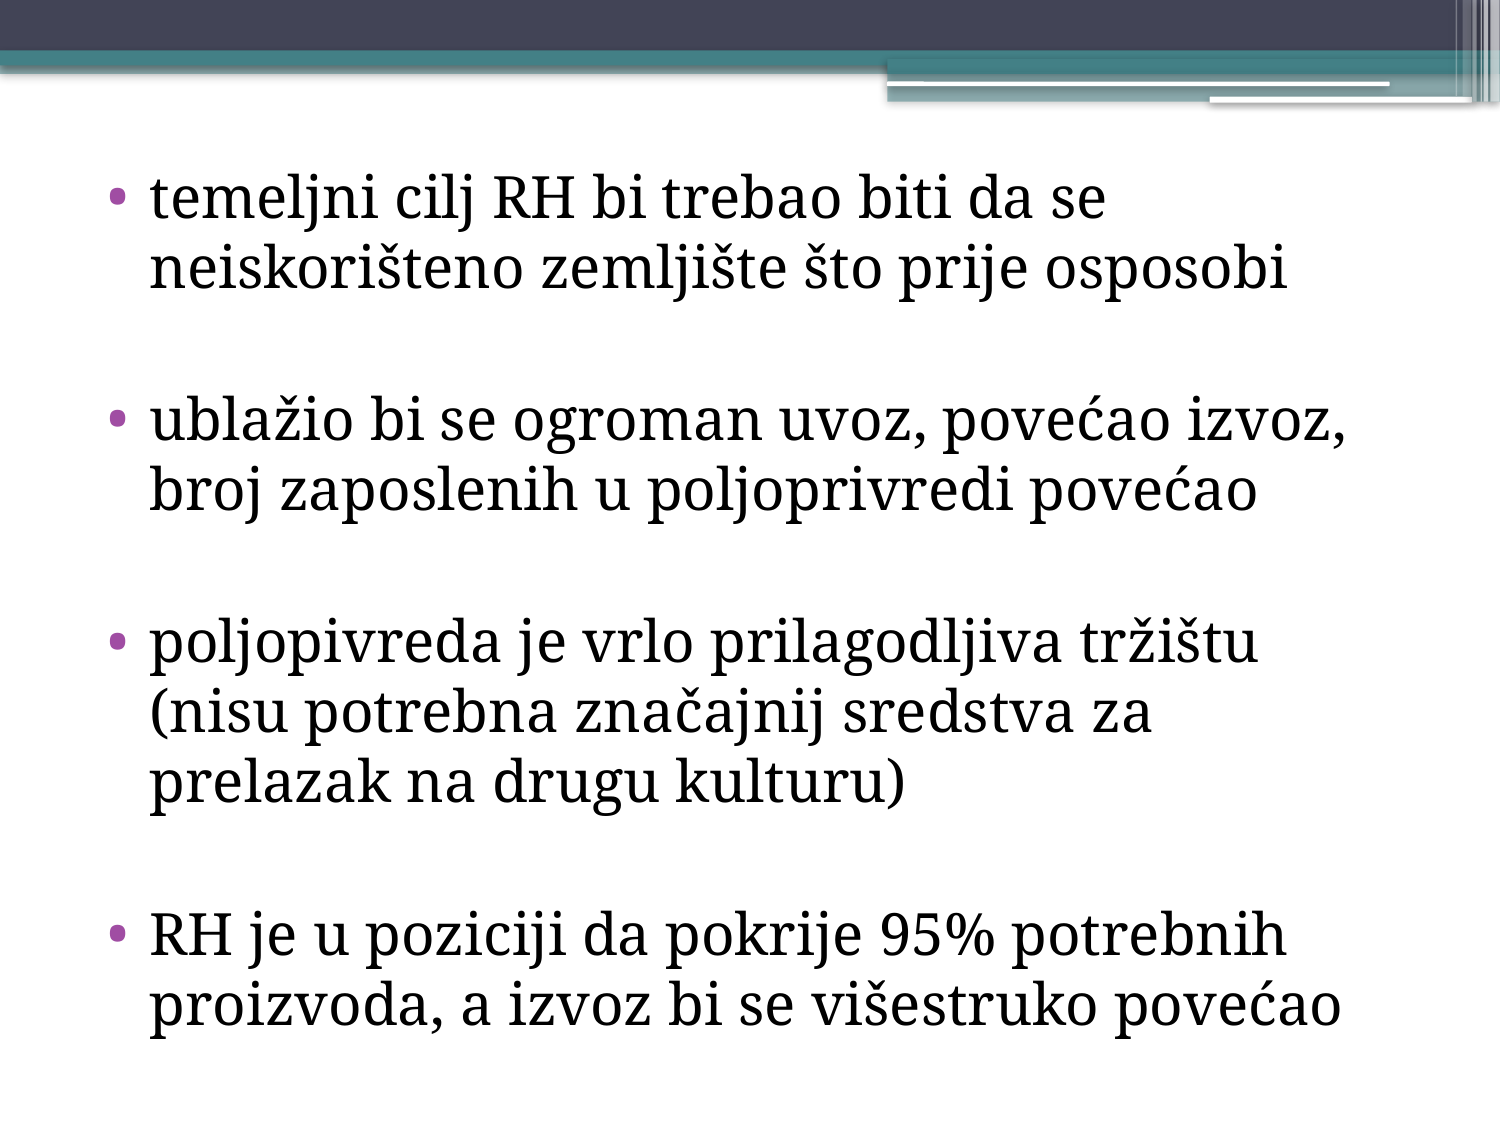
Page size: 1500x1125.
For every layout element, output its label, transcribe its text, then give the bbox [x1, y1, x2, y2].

list temeljni cilj RH bi trebao biti da se neiskorišteno zemljište što prije osposobi ublažio bi se ogroman uvoz, povećao izvoz, broj zaposlenih u poljoprivredi povećao poljopivreda je vrlo prilagodljiva tržištu (nisu potrebna značajnij sredstva za prelazak na drugu kulturu) RH je u poziciji da pokrije 95% potrebnih proizvoda, a izvoz bi se višestruko povećao [75, 152, 1425, 1079]
